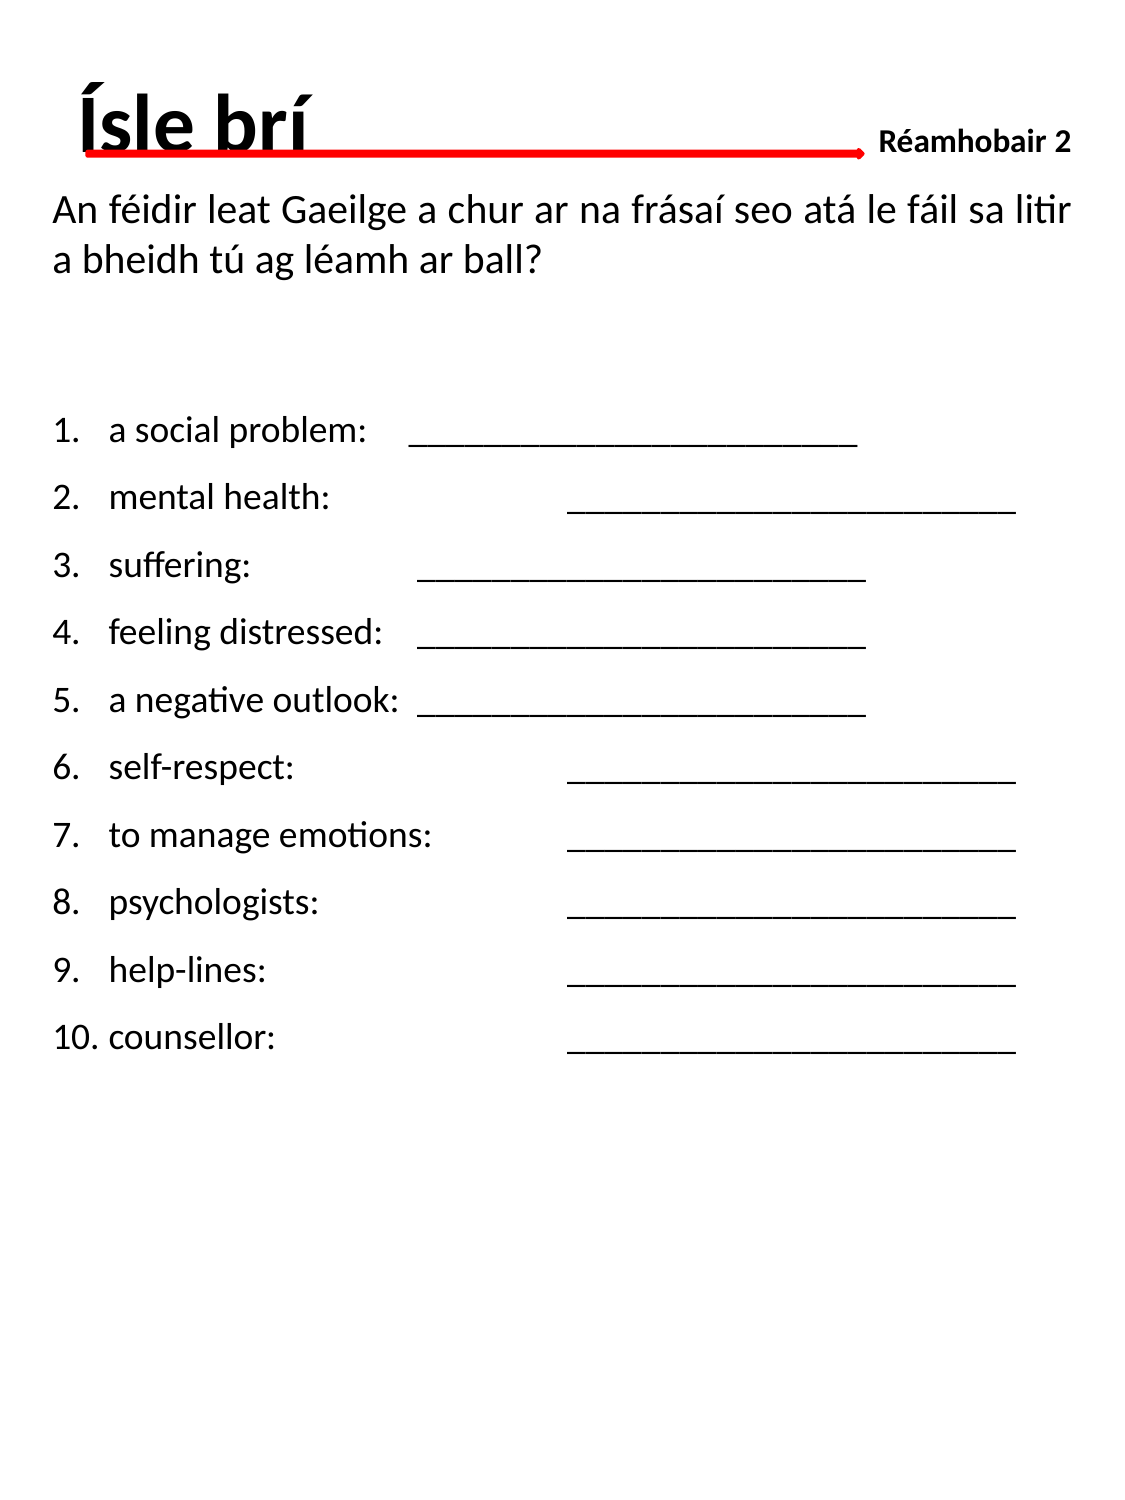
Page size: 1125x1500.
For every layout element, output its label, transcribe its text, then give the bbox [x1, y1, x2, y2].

title Ísle brí Réamhobair 2 [62, 24, 1088, 174]
text_box [85, 148, 865, 160]
text_box An féidir leat Gaeilge a chur ar na frásaí seo atá le fáil sa litir a bheidh tú ag léamh ar ball? a social problem: ________________________ mental health: ________________________ suffering: ________________________ feeling distressed: ________________________ a negative outlook: ________________________ self-respect: ________________________ to manage emotions: ________________________ psychologists: ________________________ help-lines: ________________________ counsellor: ________________________ [37, 174, 1088, 1380]
